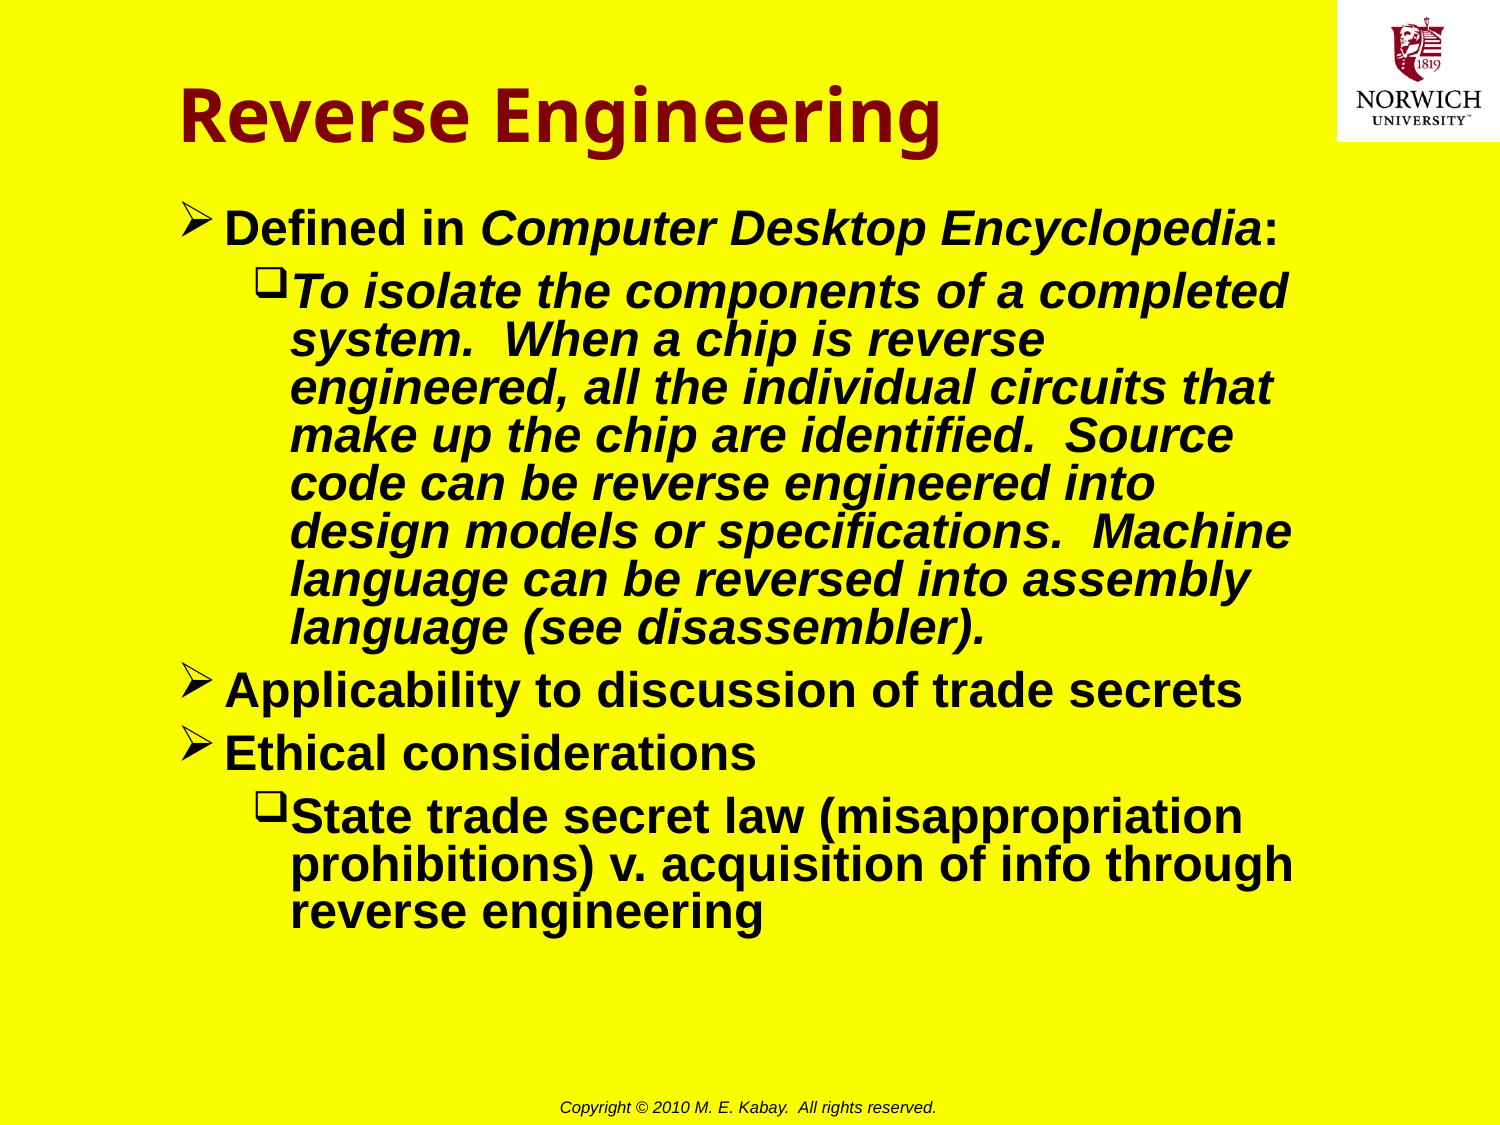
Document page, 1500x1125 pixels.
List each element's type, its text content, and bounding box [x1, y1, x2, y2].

list Defined in Computer Desktop Encyclopedia: To isolate the components of a completed system. When a chip is reverse engineered, all the individual circuits that make up the chip are identified. Source code can be reverse engineered into design models or specifications. Machine language can be reversed into assembly language (see disassembler). Applicability to discussion of trade secrets Ethical considerations State trade secret law (misappropriation prohibitions) v. acquisition of info through reverse engineering [161, 199, 1339, 1039]
picture [1337, 0, 1500, 142]
title Reverse Engineering [161, 24, 1339, 199]
